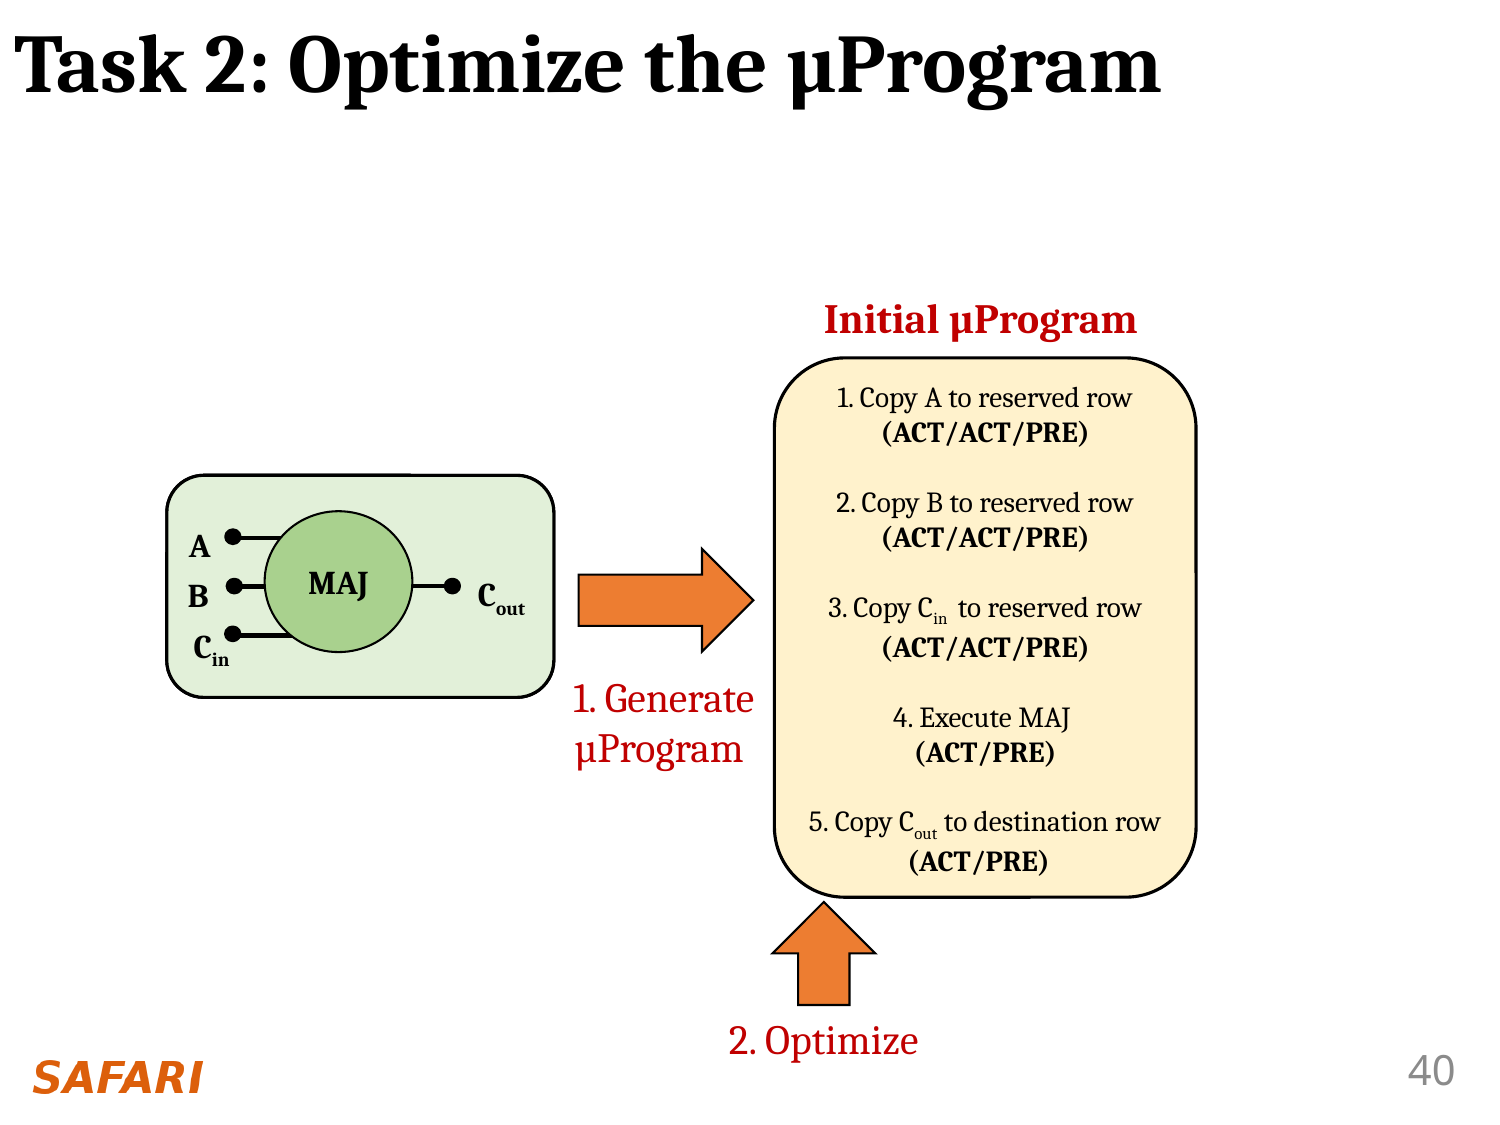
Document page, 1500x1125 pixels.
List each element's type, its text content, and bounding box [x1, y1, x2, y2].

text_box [706, 901, 942, 1071]
picture [31, 1051, 209, 1104]
text_box 1. Generate µProgram [558, 663, 770, 779]
text_box A [174, 516, 226, 572]
text_box Cin [178, 617, 245, 678]
text_box Cout [463, 565, 541, 627]
text_box Initial µProgram [808, 284, 1163, 349]
text_box [165, 474, 555, 699]
text_box [577, 546, 755, 655]
text_box [227, 579, 241, 593]
text_box 1. Copy A to reserved row (ACT/ACT/PRE) 2. Copy B to reserved row (ACT/ACT/PRE) 3. Copy Cin to reserved row (ACT/ACT/PRE) 4. Execute MAJ (ACT/PRE) 5. Copy Cout to destination row (ACT/PRE) [773, 356, 1198, 899]
title Task 2: Optimize the µProgram [0, 13, 1475, 135]
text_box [390, 579, 459, 593]
text_box B [172, 567, 224, 622]
text_box [226, 530, 240, 544]
text_box MAJ [263, 510, 414, 654]
